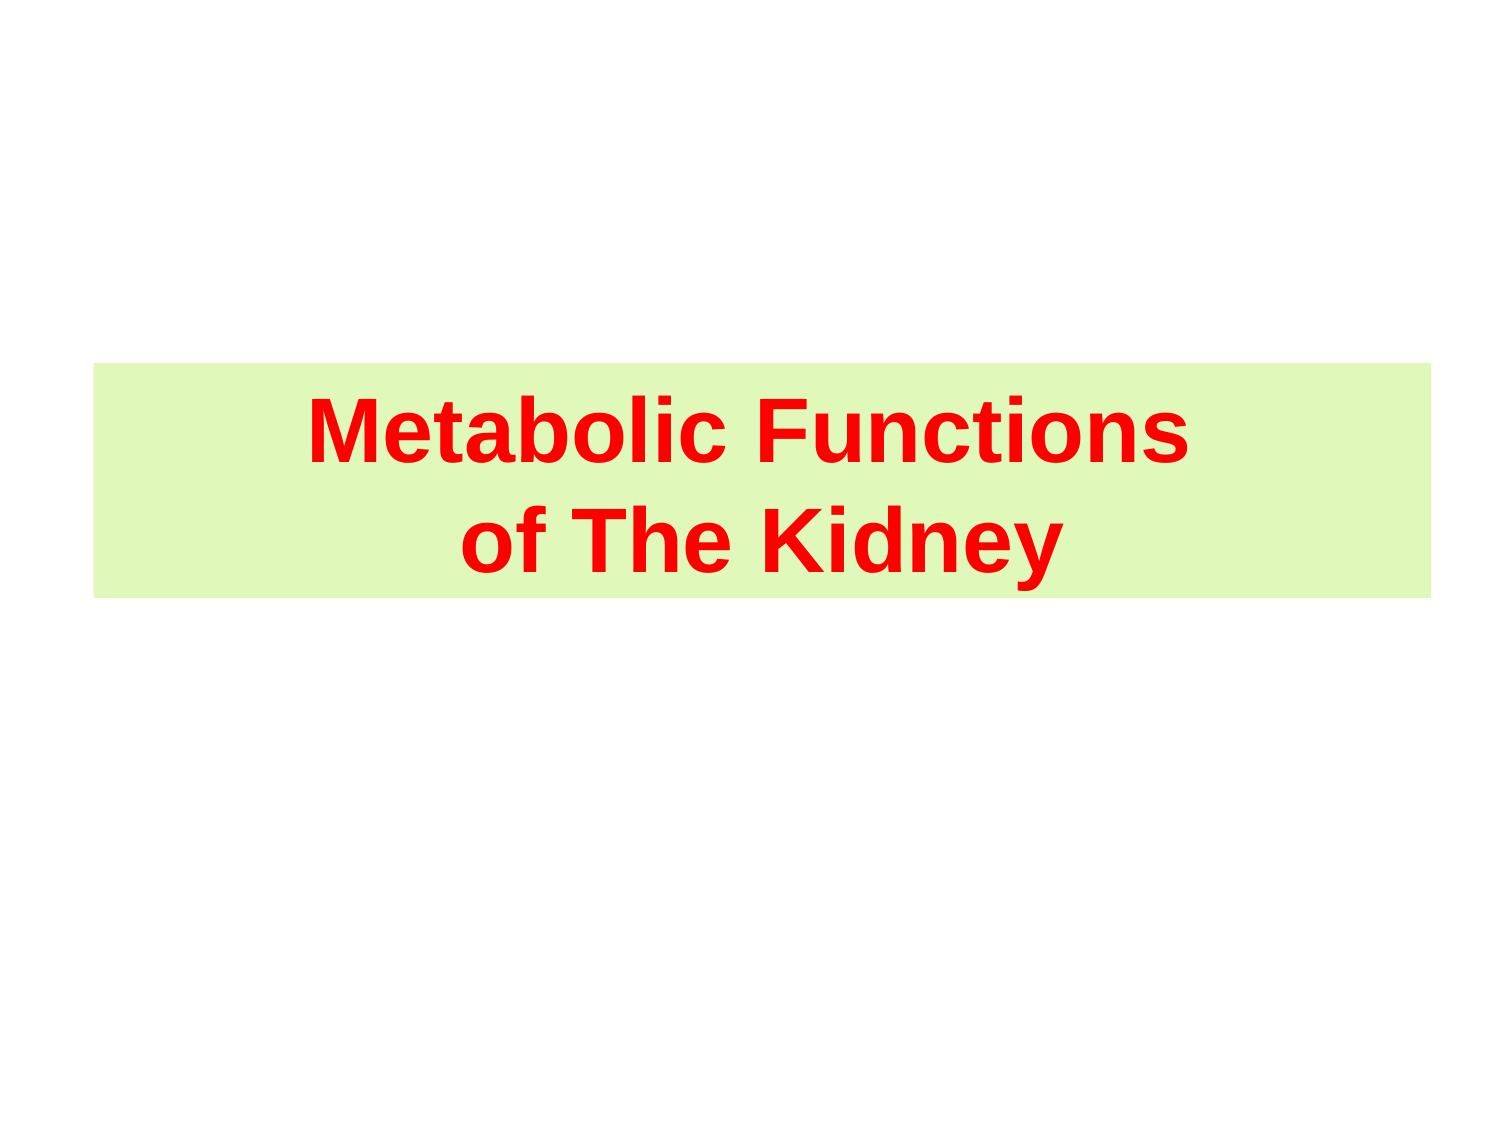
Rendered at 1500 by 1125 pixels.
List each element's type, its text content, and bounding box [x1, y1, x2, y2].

text_box Metabolic Functions of The Kidney [93, 363, 1432, 598]
